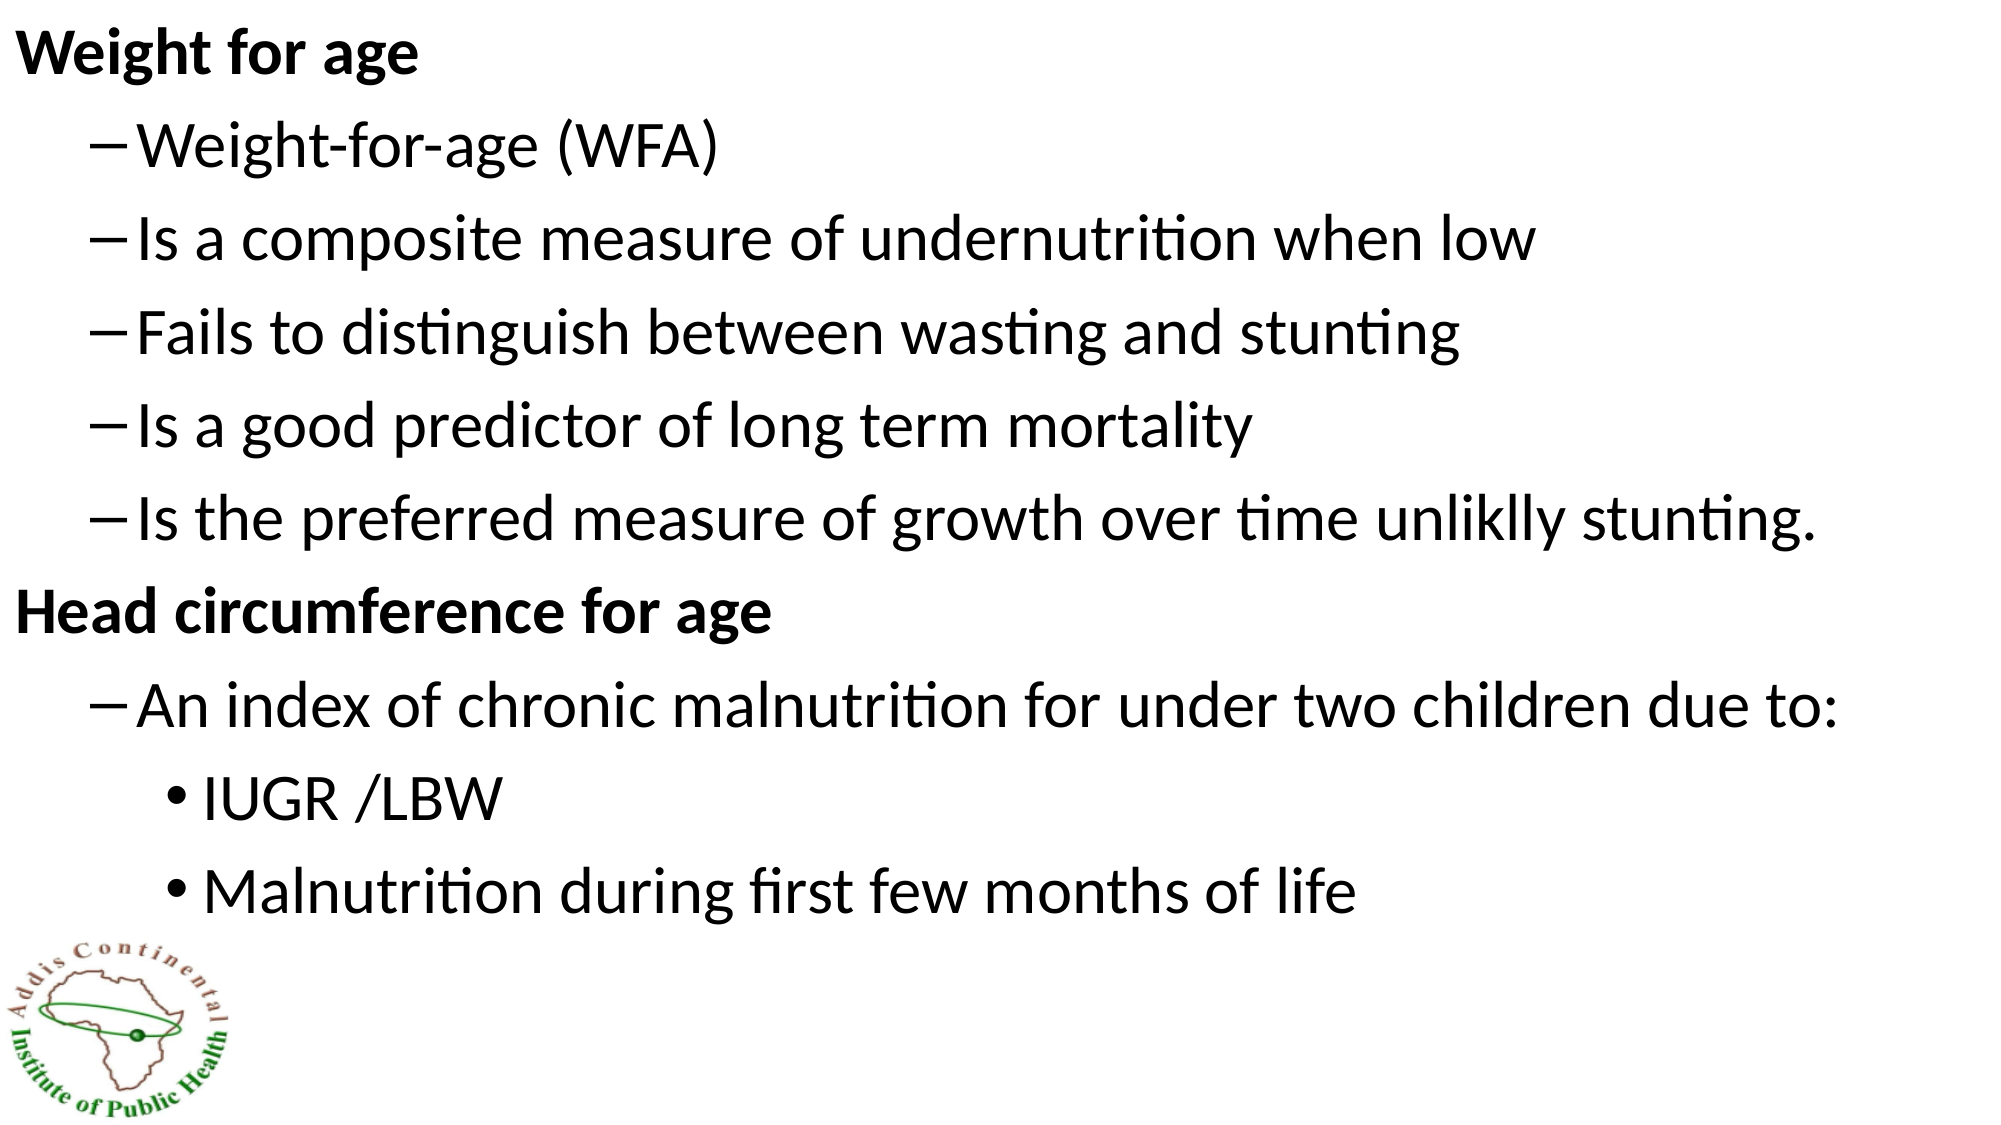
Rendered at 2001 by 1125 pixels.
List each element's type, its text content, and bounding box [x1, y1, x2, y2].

list Weight for age Weight-for-age (WFA) Is a composite measure of undernutrition when low Fails to distinguish between wasting and stunting Is a good predictor of long term mortality Is the preferred measure of growth over time unliklly stunting. Head circumference for age An index of chronic malnutrition for under two children due to: IUGR /LBW Malnutrition during first few months of life [0, 0, 2000, 1125]
